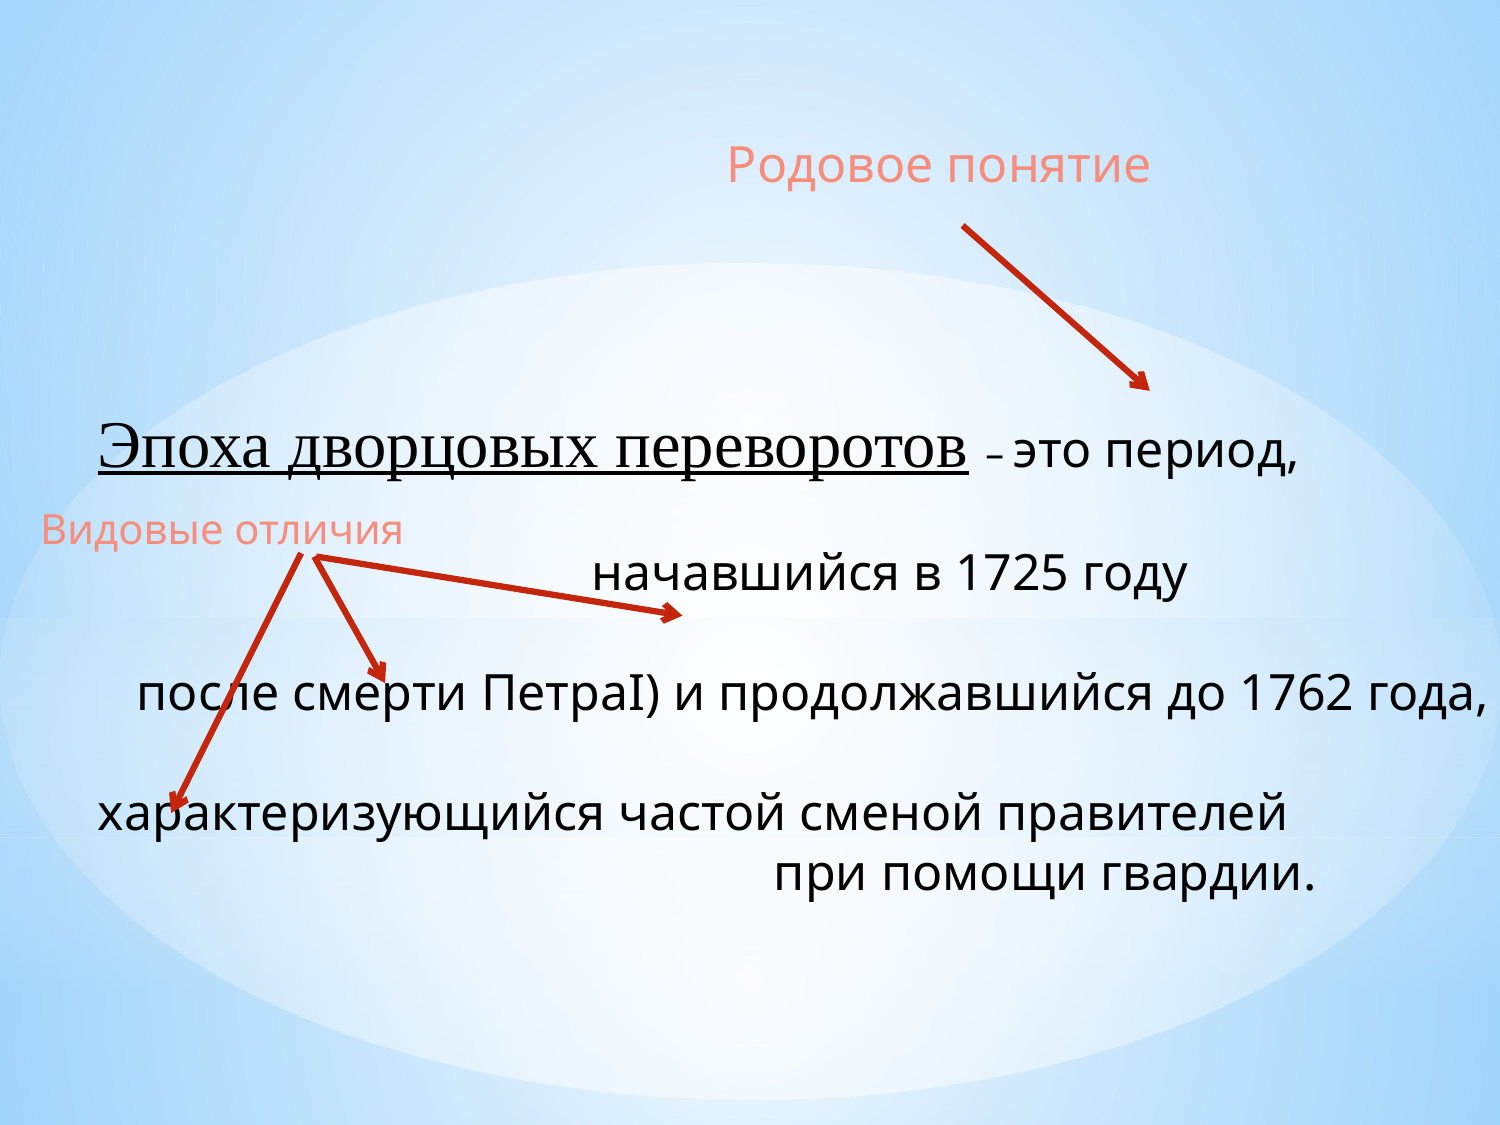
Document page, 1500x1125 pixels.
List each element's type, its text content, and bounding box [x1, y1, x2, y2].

text_box Видовые отличия [25, 495, 419, 561]
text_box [387, 556, 683, 616]
text_box Эпоха дворцовых переворотов – это период, начавшийся в 1725 году после смерти ПетраI) и продолжавшийся до 1762 года, характеризующийся частой сменой правителей при помощи гвардии. [83, 393, 1500, 909]
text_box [962, 225, 1150, 392]
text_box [170, 552, 302, 814]
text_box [313, 556, 386, 684]
text_box Родовое понятие [712, 125, 1168, 201]
